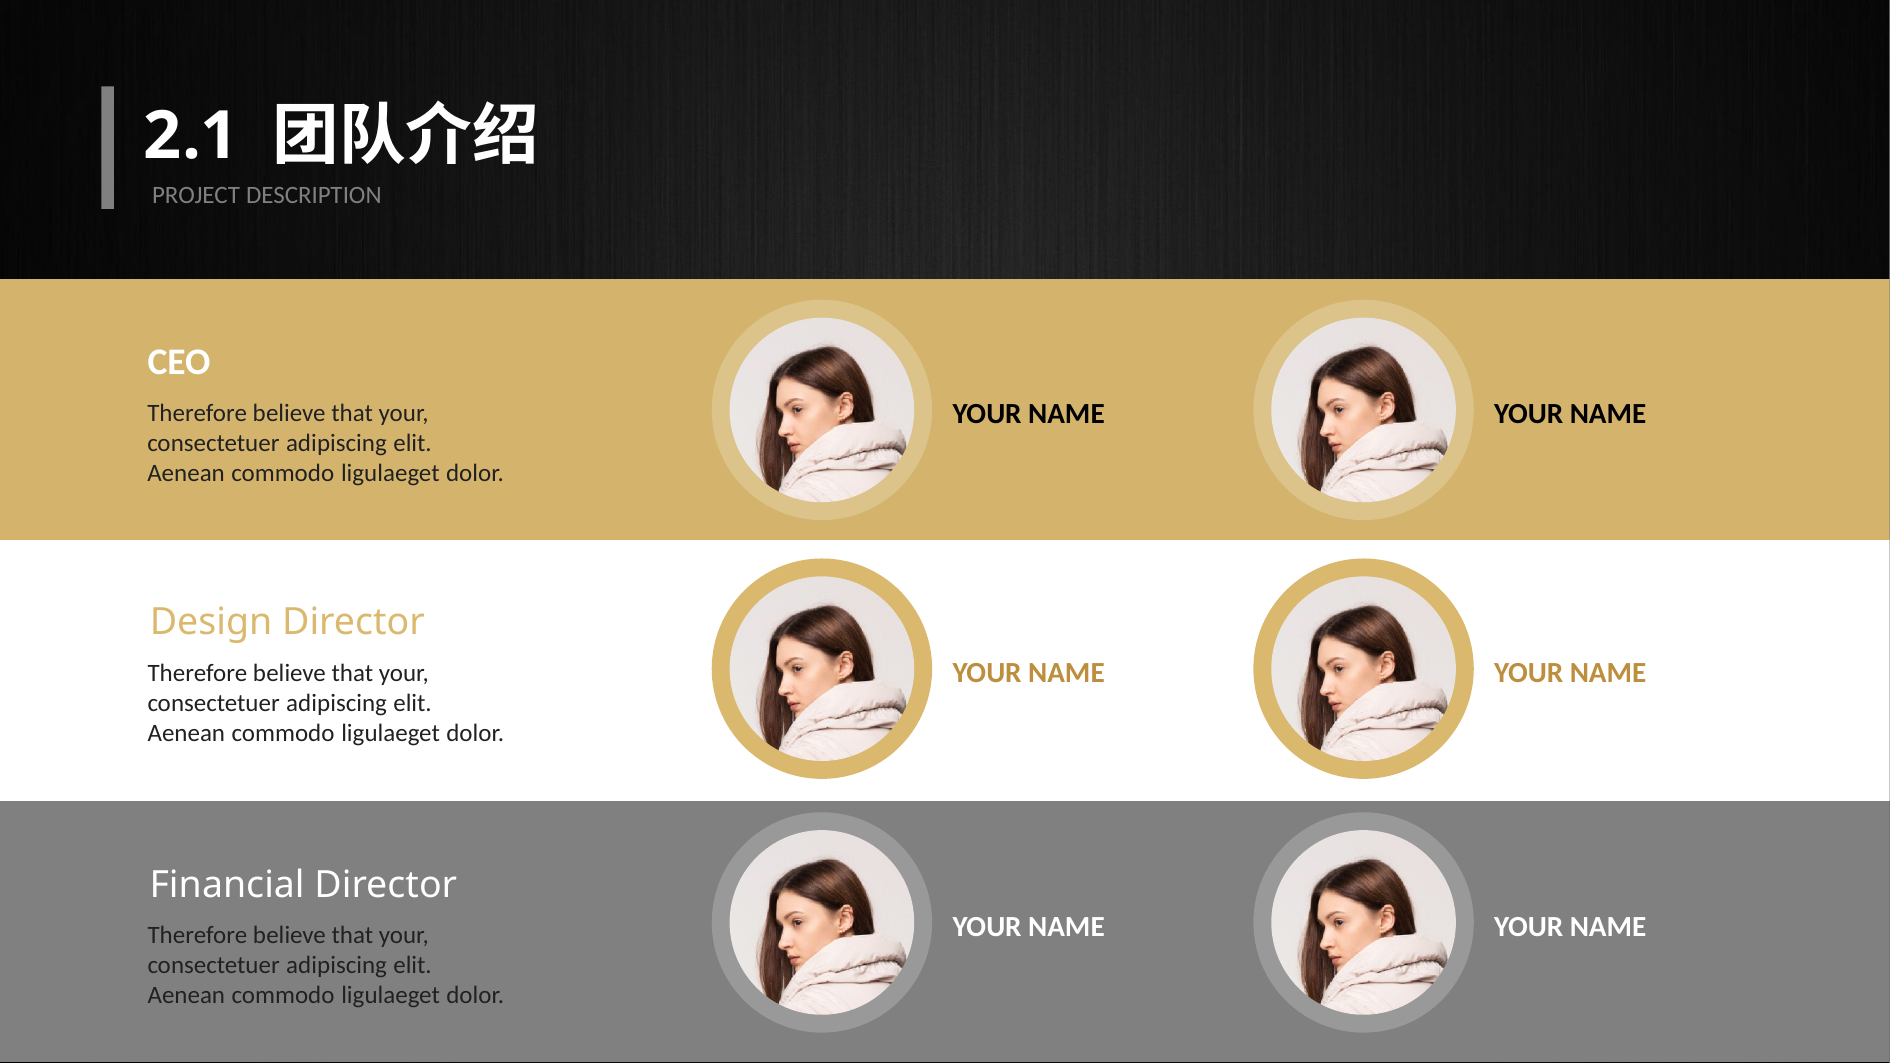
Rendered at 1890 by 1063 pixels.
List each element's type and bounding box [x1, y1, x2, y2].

picture [0, 0, 1890, 279]
text_box [0, 279, 1890, 1063]
